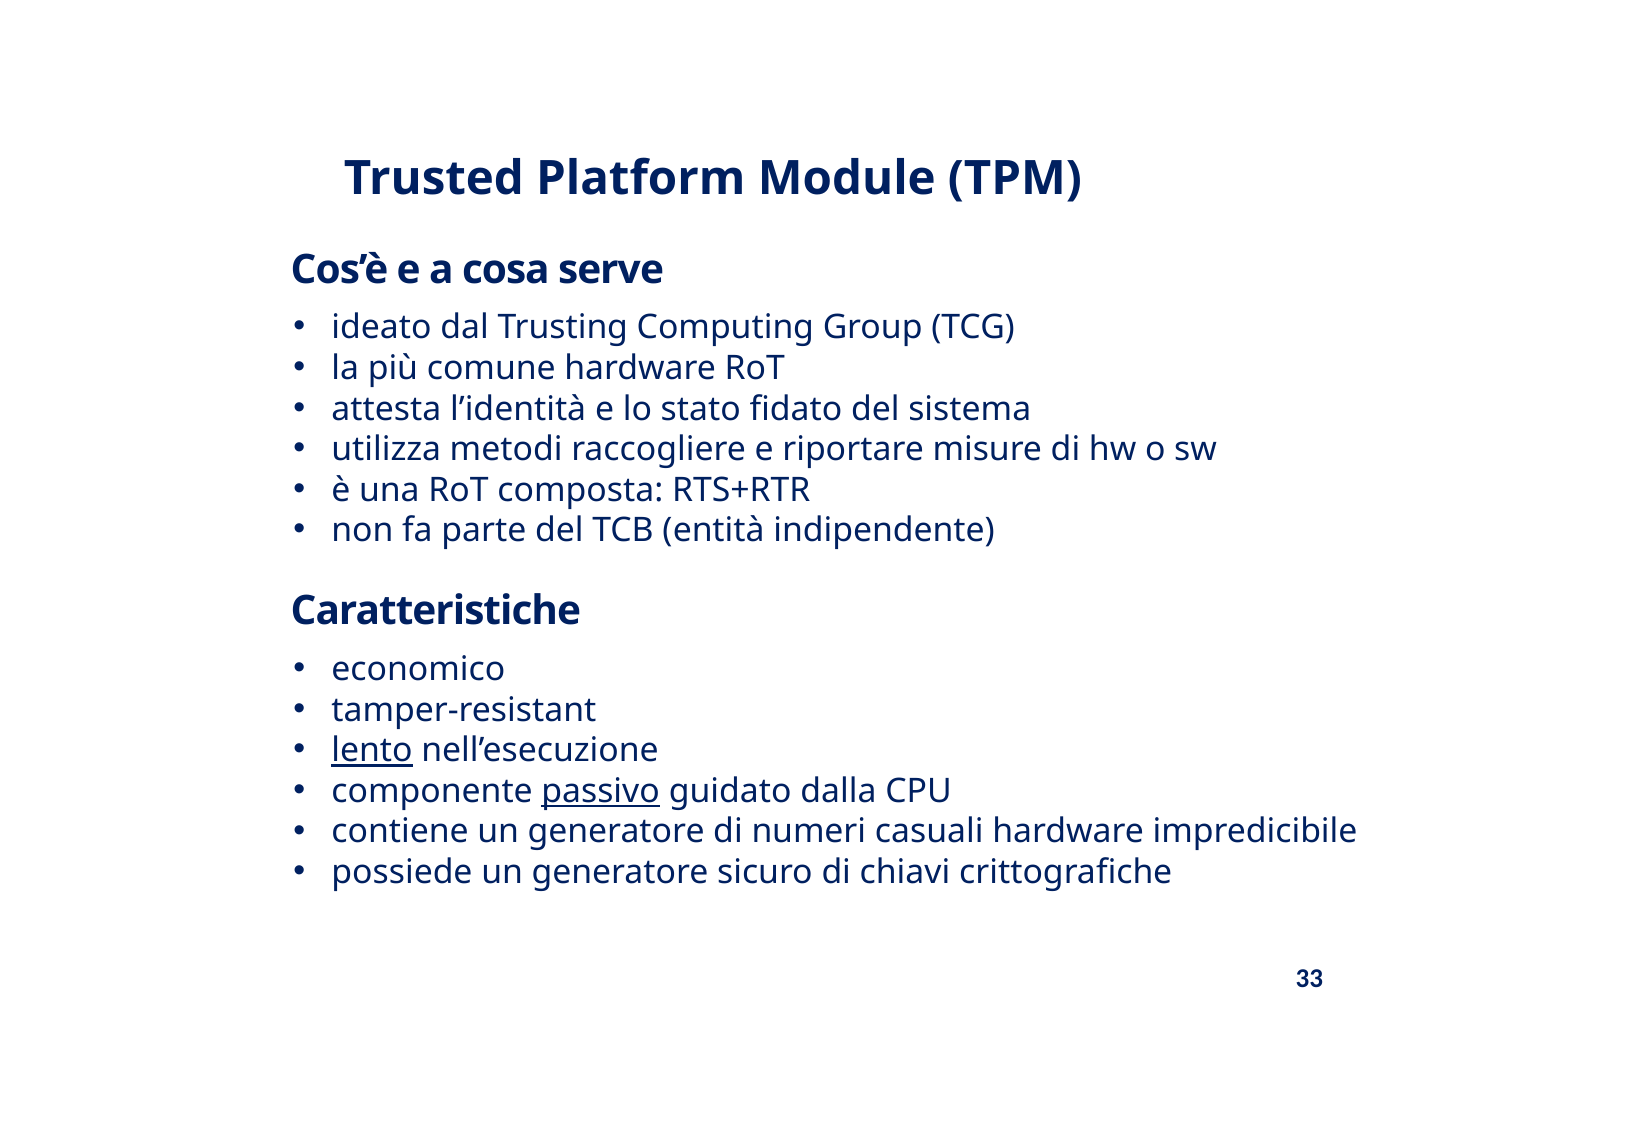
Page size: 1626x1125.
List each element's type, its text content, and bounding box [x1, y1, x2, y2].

slide_number 33 [1063, 952, 1339, 1002]
title Trusted Platform Module (TPM) [328, 120, 1335, 239]
text_box economico tamper-resistant lento nell’esecuzione componente passivo guidato dalla CPU contiene un generatore di numeri casuali hardware impredicibile possiede un generatore sicuro di chiavi crittografiche [278, 639, 1385, 898]
text_box ideato dal Trusting Computing Group (TCG) la più comune hardware RoT attesta l’identità e lo stato fidato del sistema utilizza metodi raccogliere e riportare misure di hw o sw è una RoT composta: RTS+RTR non fa parte del TCB (entità indipendente) [278, 297, 1385, 597]
text_box Caratteristiche [278, 520, 704, 640]
text_box Cos’è e a cosa serve [278, 178, 864, 298]
